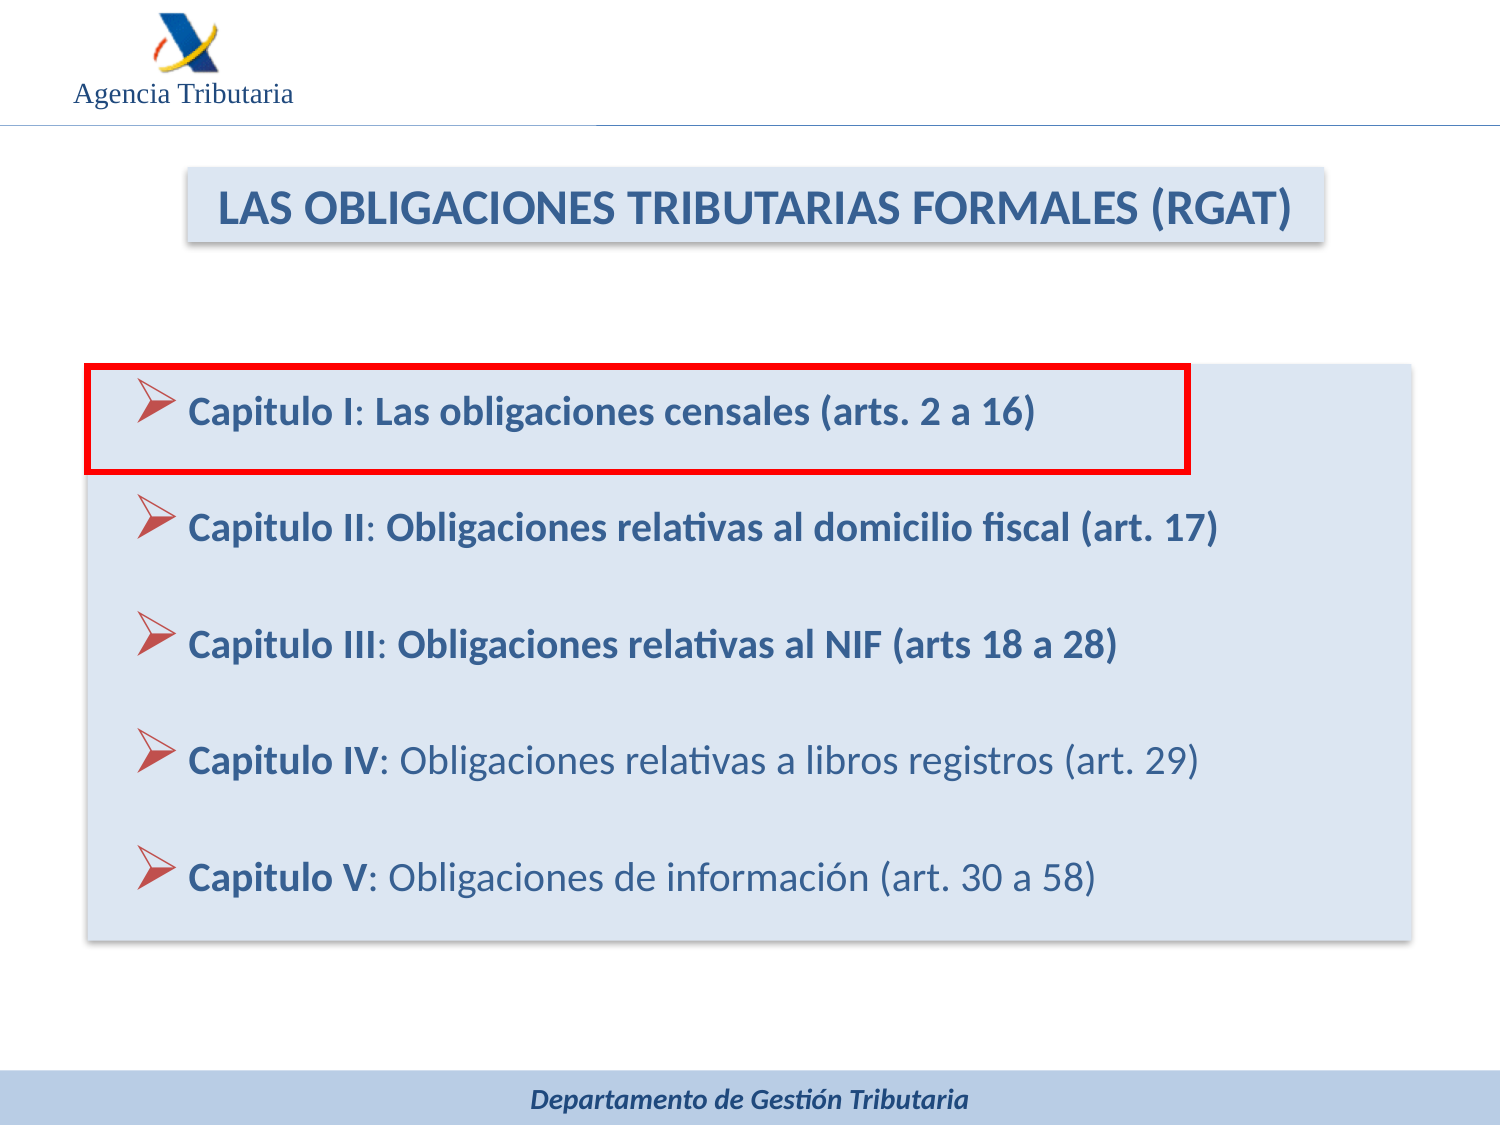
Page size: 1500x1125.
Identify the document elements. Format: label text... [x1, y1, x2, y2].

text_box LAS OBLIGACIONES TRIBUTARIAS FORMALES (RGAT) [187, 167, 1325, 242]
text_box [87, 364, 1412, 941]
text_box [87, 366, 1188, 472]
picture [155, 14, 219, 72]
list Capitulo I: Las obligaciones censales (arts. 2 a 16) Capitulo II: Obligaciones relativas al domicilio fiscal (art. 17) Capitulo III: Obligaciones relativas al NIF (arts 18 a 28) Capitulo IV: Obligaciones relativas a libros registros (art. 29) Capitulo V: Obligaciones de información (art. 30 a 58) [117, 375, 1388, 917]
